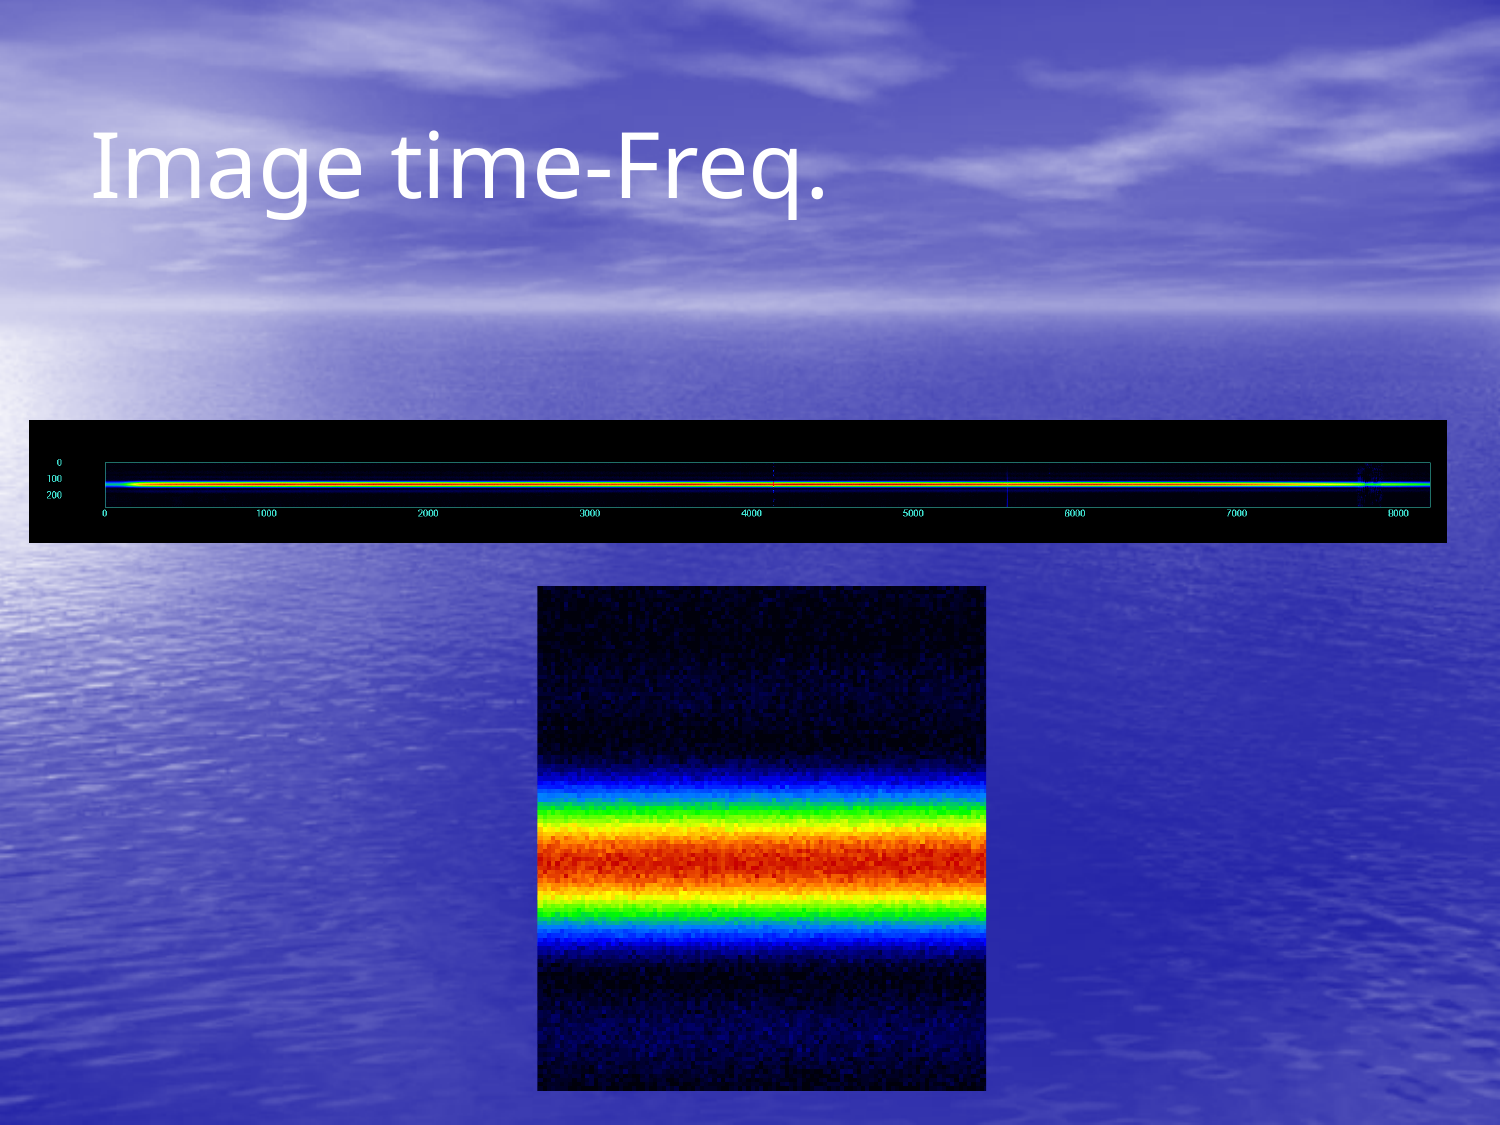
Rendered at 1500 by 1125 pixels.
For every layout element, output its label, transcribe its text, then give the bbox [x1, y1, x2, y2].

picture [29, 420, 1447, 544]
title Image time-Freq. [74, 47, 1426, 276]
picture [537, 585, 987, 1091]
